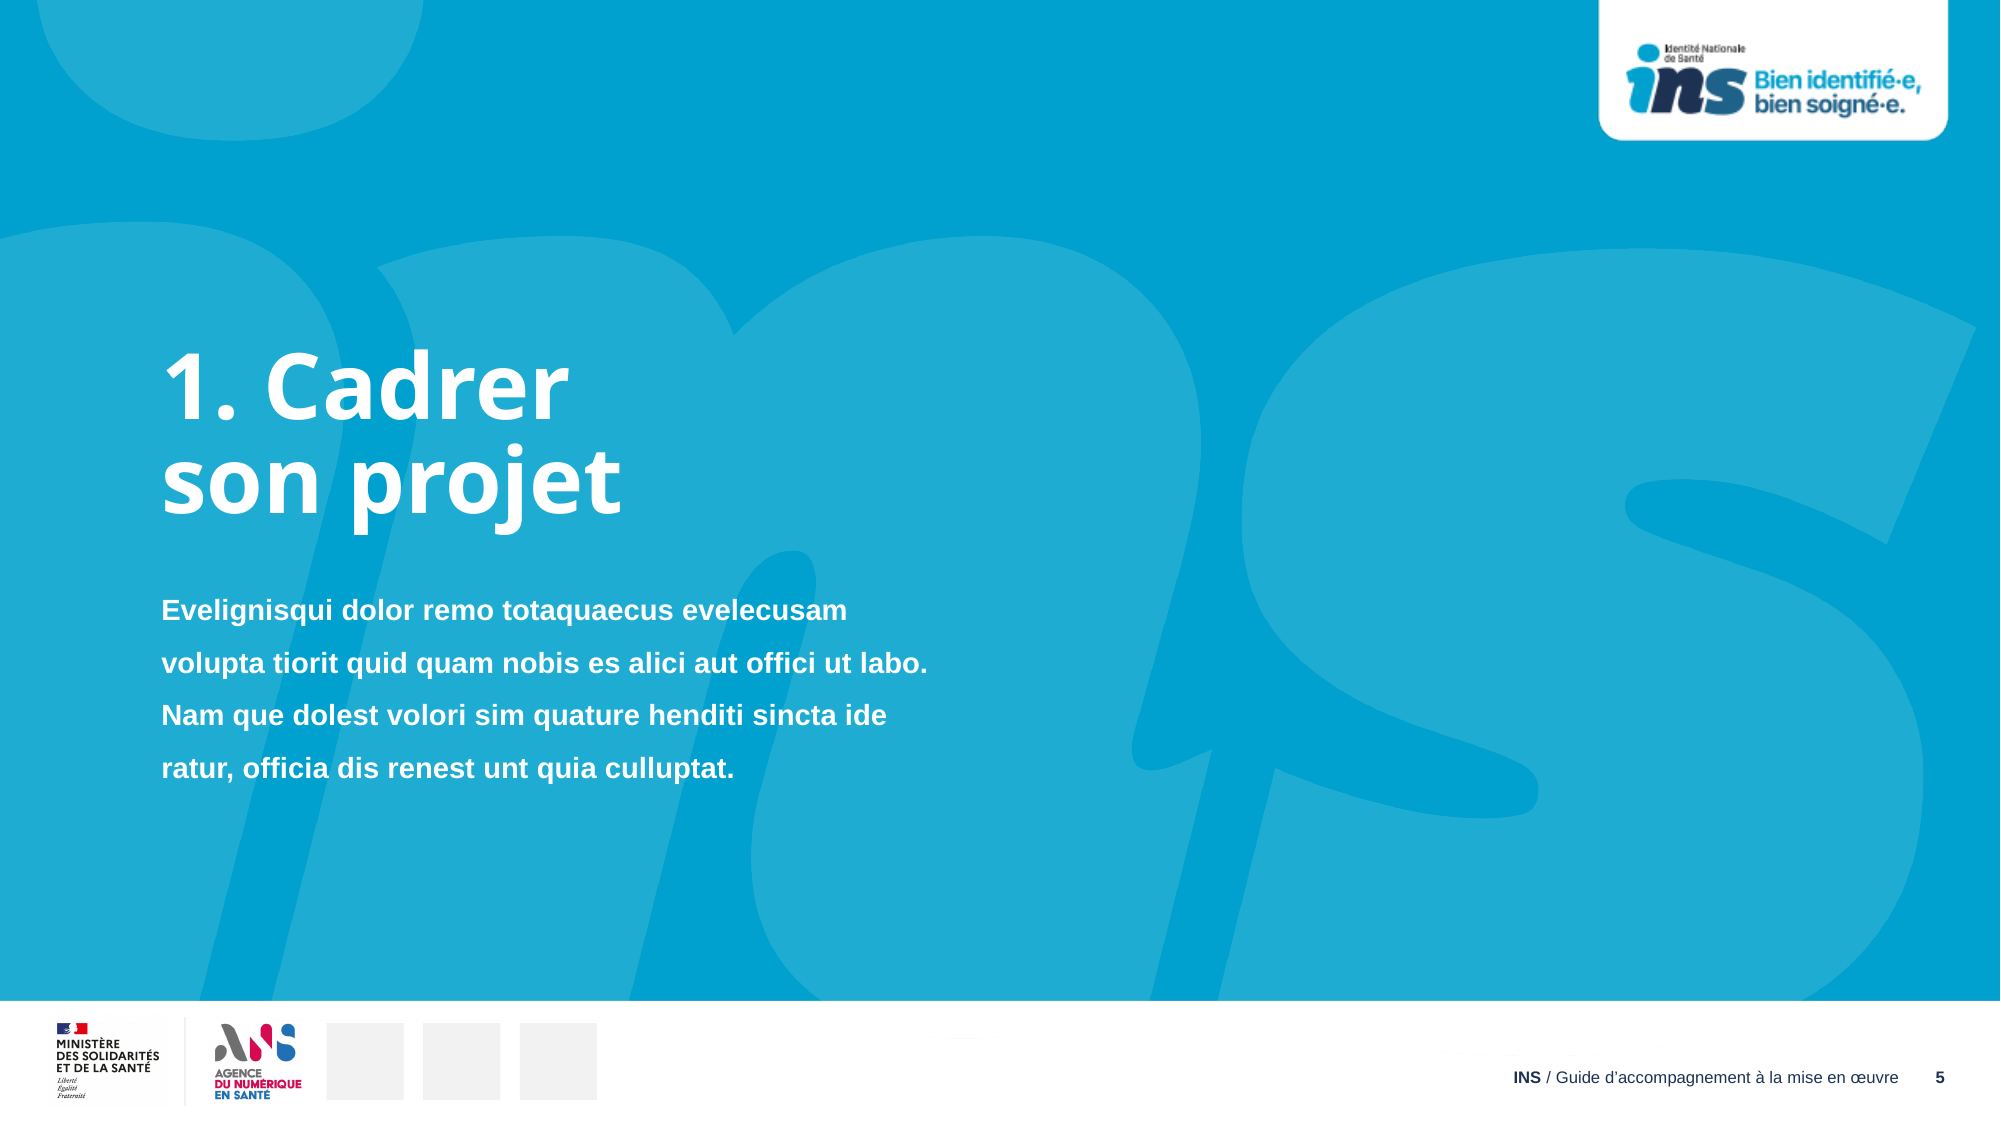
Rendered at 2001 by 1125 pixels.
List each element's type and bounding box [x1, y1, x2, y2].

picture [318, 605, 322, 619]
picture [311, 658, 319, 672]
picture [294, 704, 308, 725]
picture [290, 763, 302, 778]
picture [0, 223, 2000, 1125]
picture [343, 599, 357, 620]
picture [38, 0, 422, 140]
picture [312, 710, 326, 725]
picture [330, 655, 337, 673]
picture [1599, 0, 1948, 141]
picture [310, 605, 317, 620]
picture [293, 658, 307, 673]
